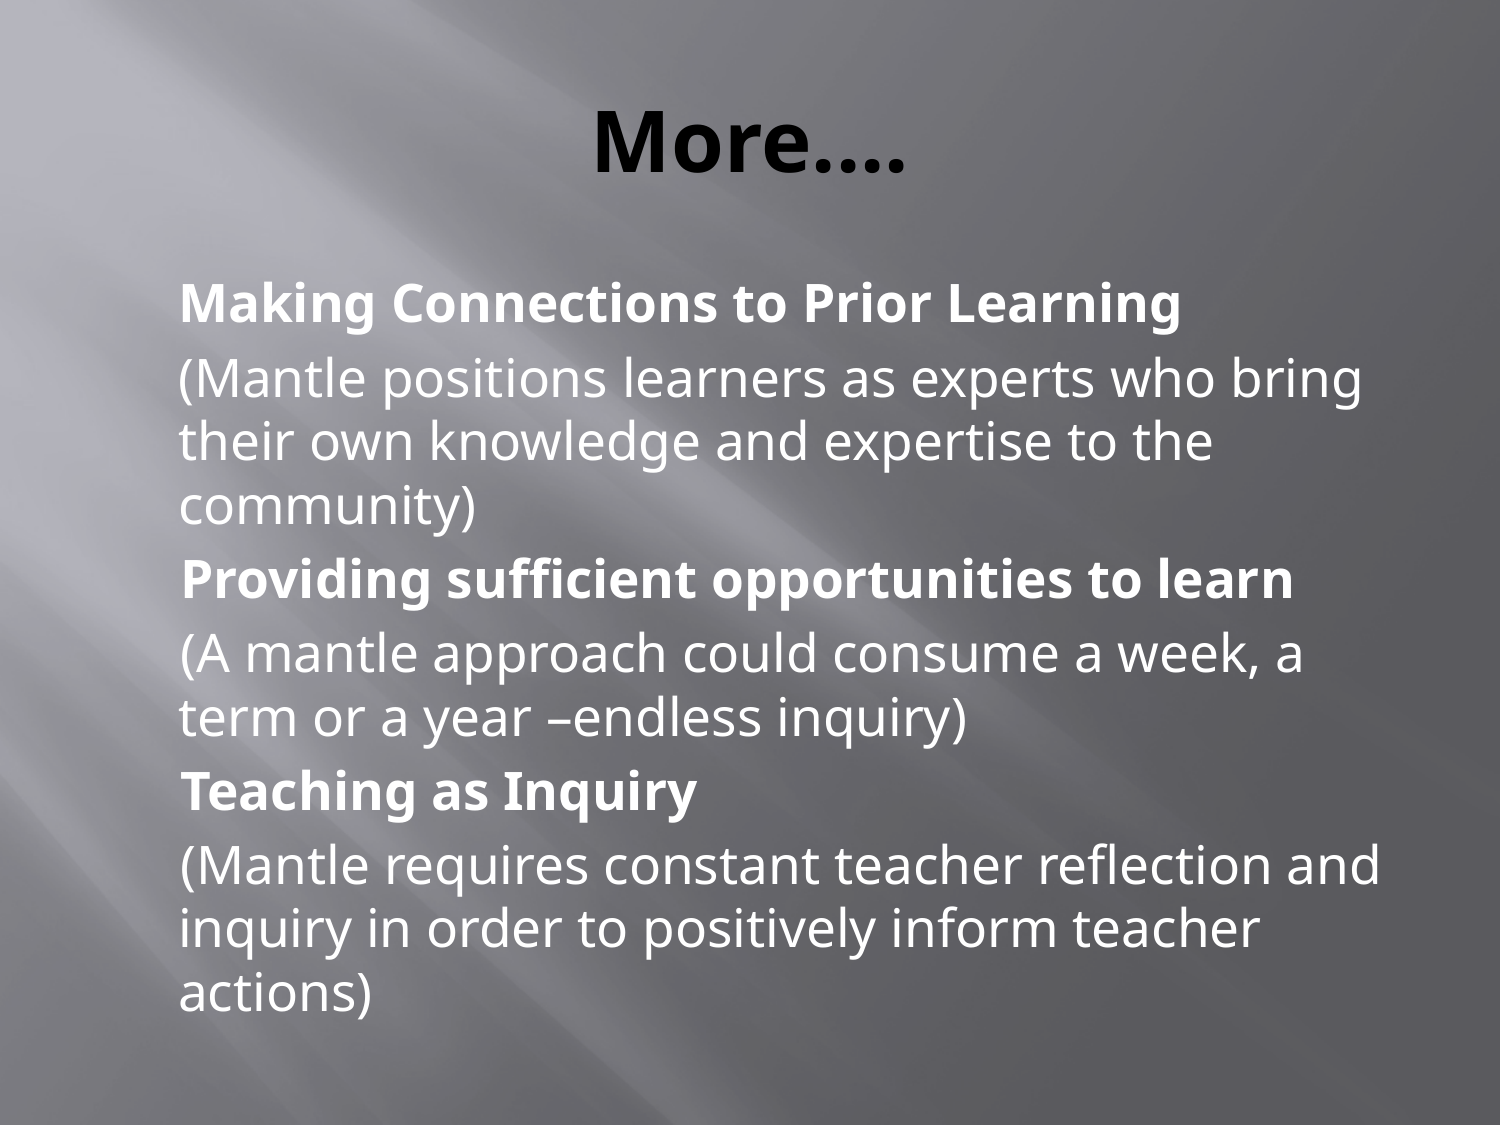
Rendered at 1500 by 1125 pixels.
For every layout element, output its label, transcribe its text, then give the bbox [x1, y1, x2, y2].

title More.... [75, 45, 1425, 233]
list Making Connections to Prior Learning (Mantle positions learners as experts who bring their own knowledge and expertise to the community) Providing sufficient opportunities to learn (A mantle approach could consume a week, a term or a year –endless inquiry) Teaching as Inquiry (Mantle requires constant teacher reflection and inquiry in order to positively inform teacher actions) [75, 262, 1425, 1035]
